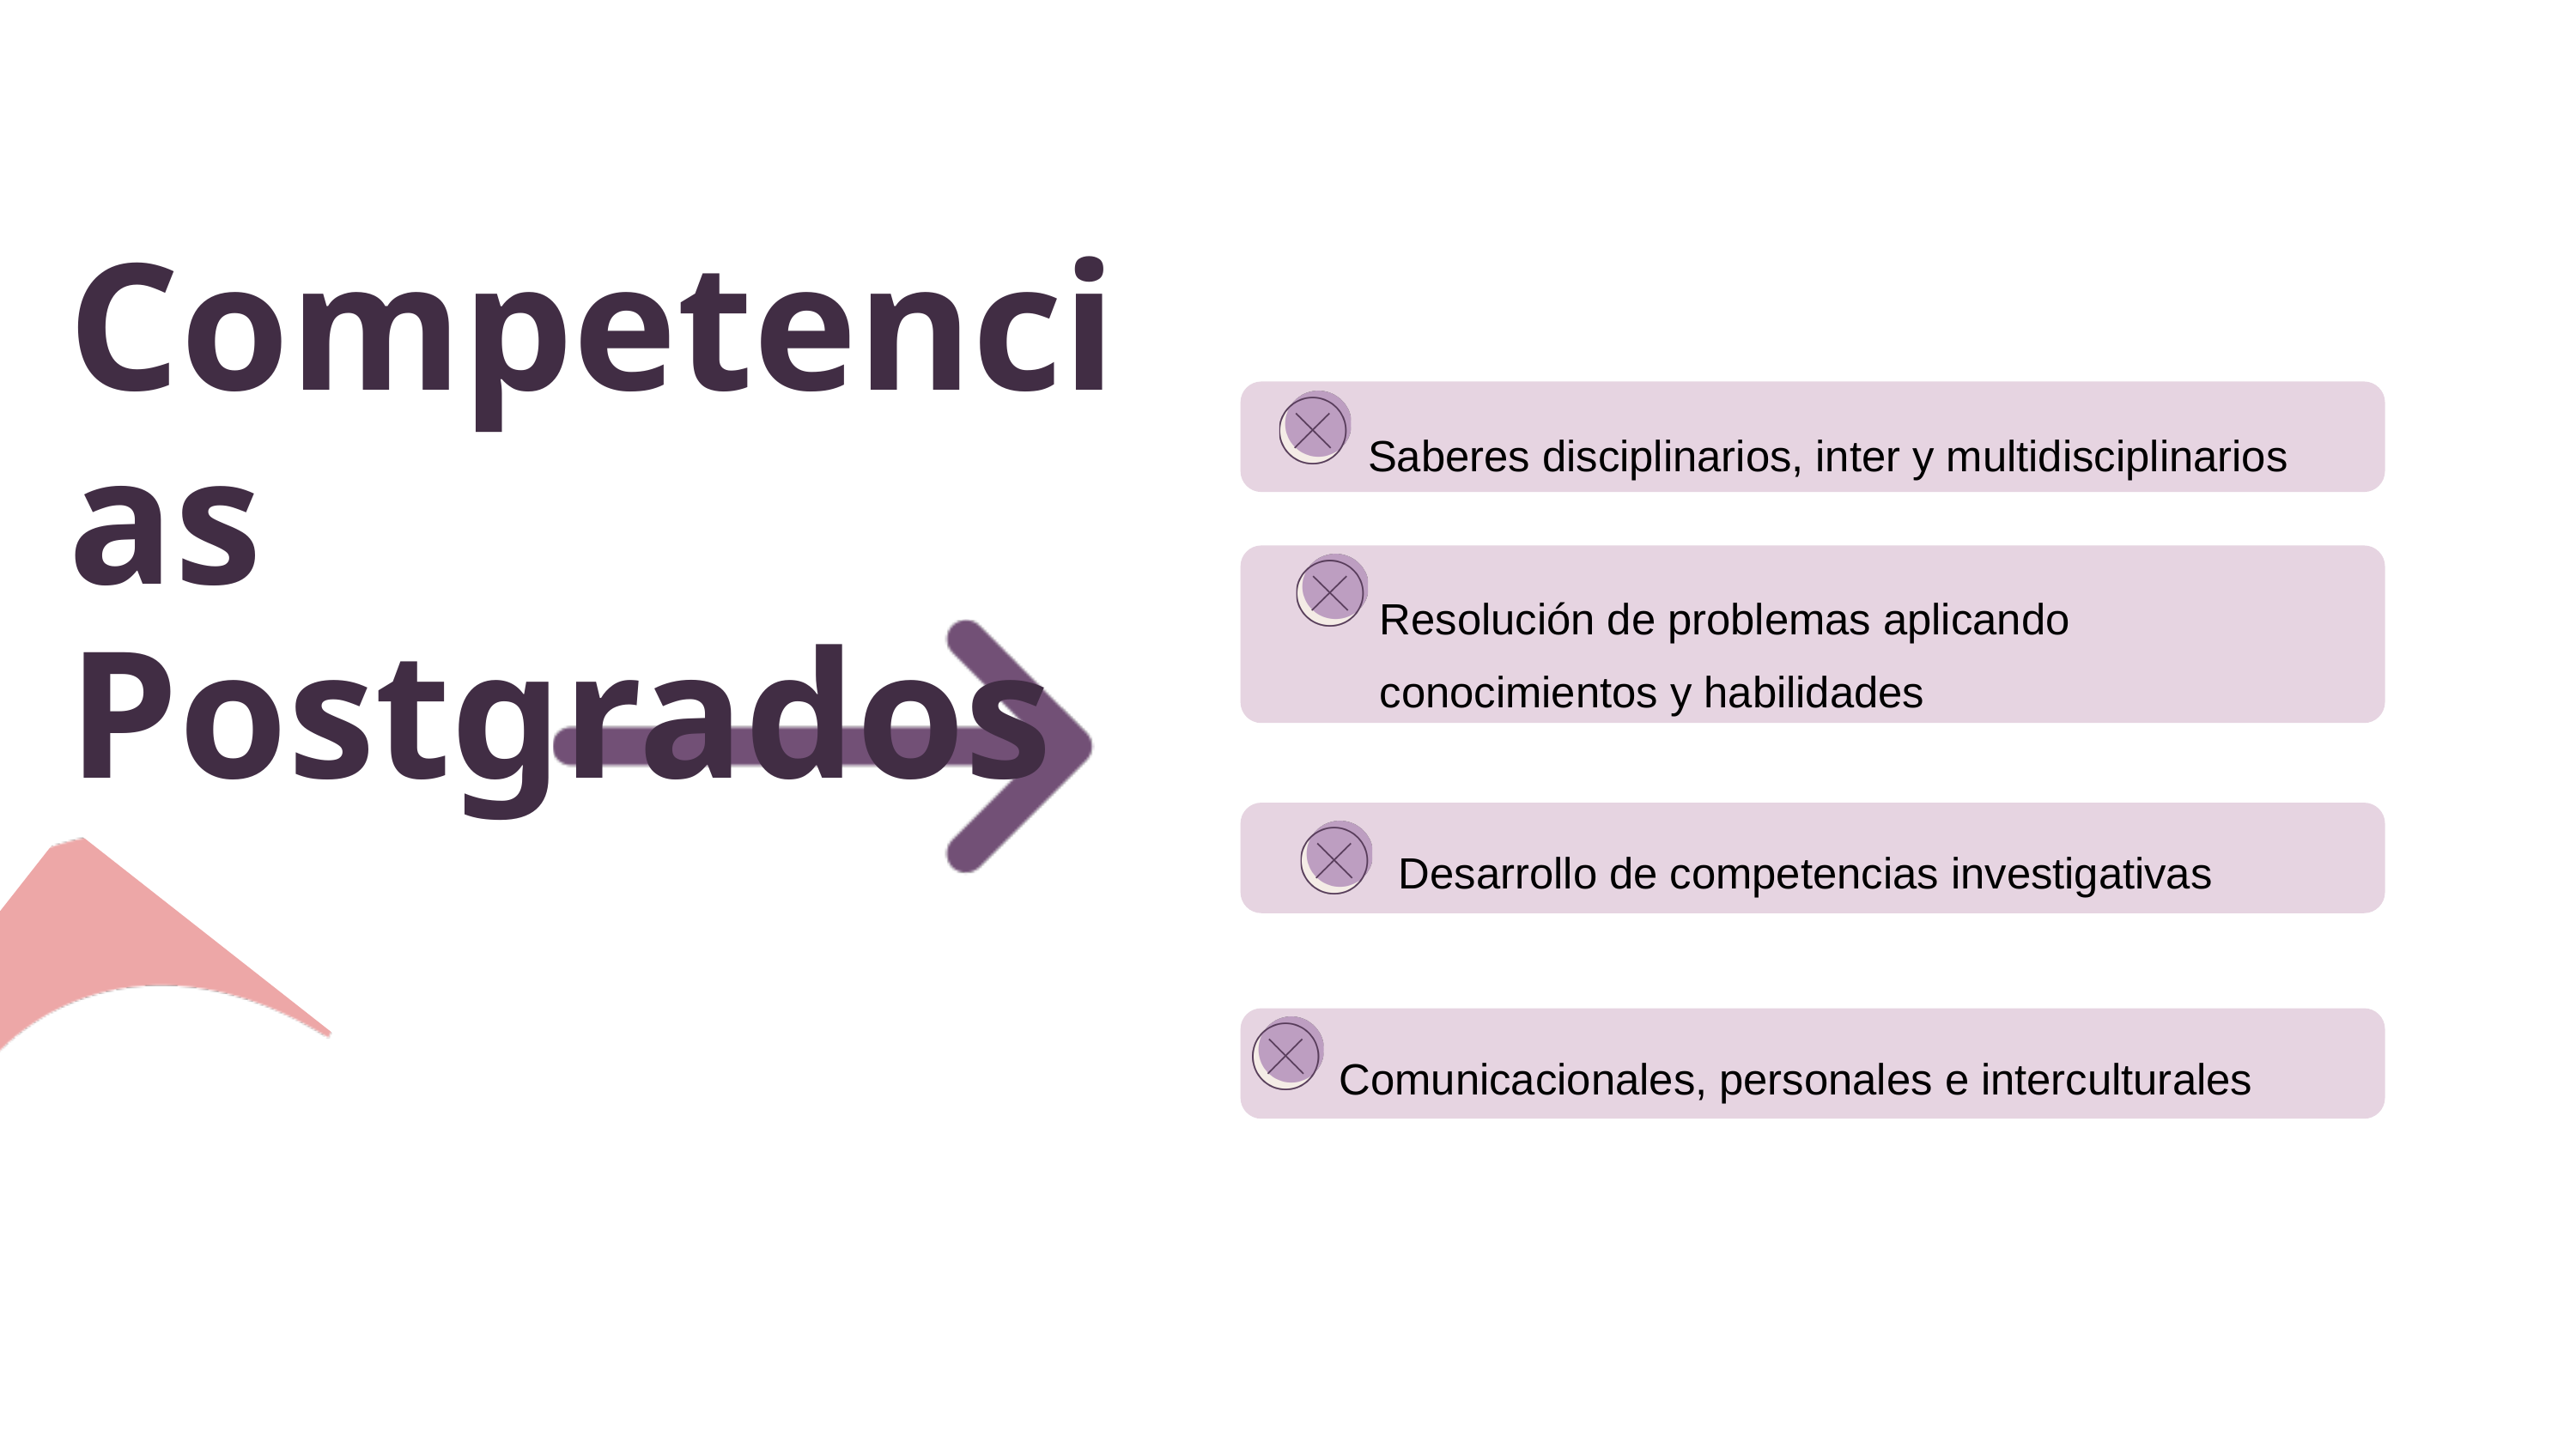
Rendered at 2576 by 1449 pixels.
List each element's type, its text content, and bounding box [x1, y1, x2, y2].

text_box [1240, 381, 2385, 493]
text_box [1296, 554, 1369, 627]
text_box [1300, 821, 1373, 894]
text_box Resolución de problemas aplicando conocimientos y habilidades [1379, 570, 2325, 717]
text_box [1279, 391, 1352, 464]
text_box [553, 817, 1095, 876]
text_box Competencias Postgrados [68, 234, 1183, 817]
text_box Comunicacionales, personales e interculturales [1339, 1030, 2366, 1104]
text_box Desarrollo de competencias investigativas [1398, 825, 2385, 898]
text_box [1252, 1016, 1324, 1090]
text_box Saberes disciplinarios, inter y multidisciplinarios [1368, 407, 2314, 481]
text_box [1240, 545, 2385, 724]
text_box [0, 825, 395, 1449]
text_box [1240, 1008, 2385, 1119]
text_box [1240, 803, 2385, 913]
